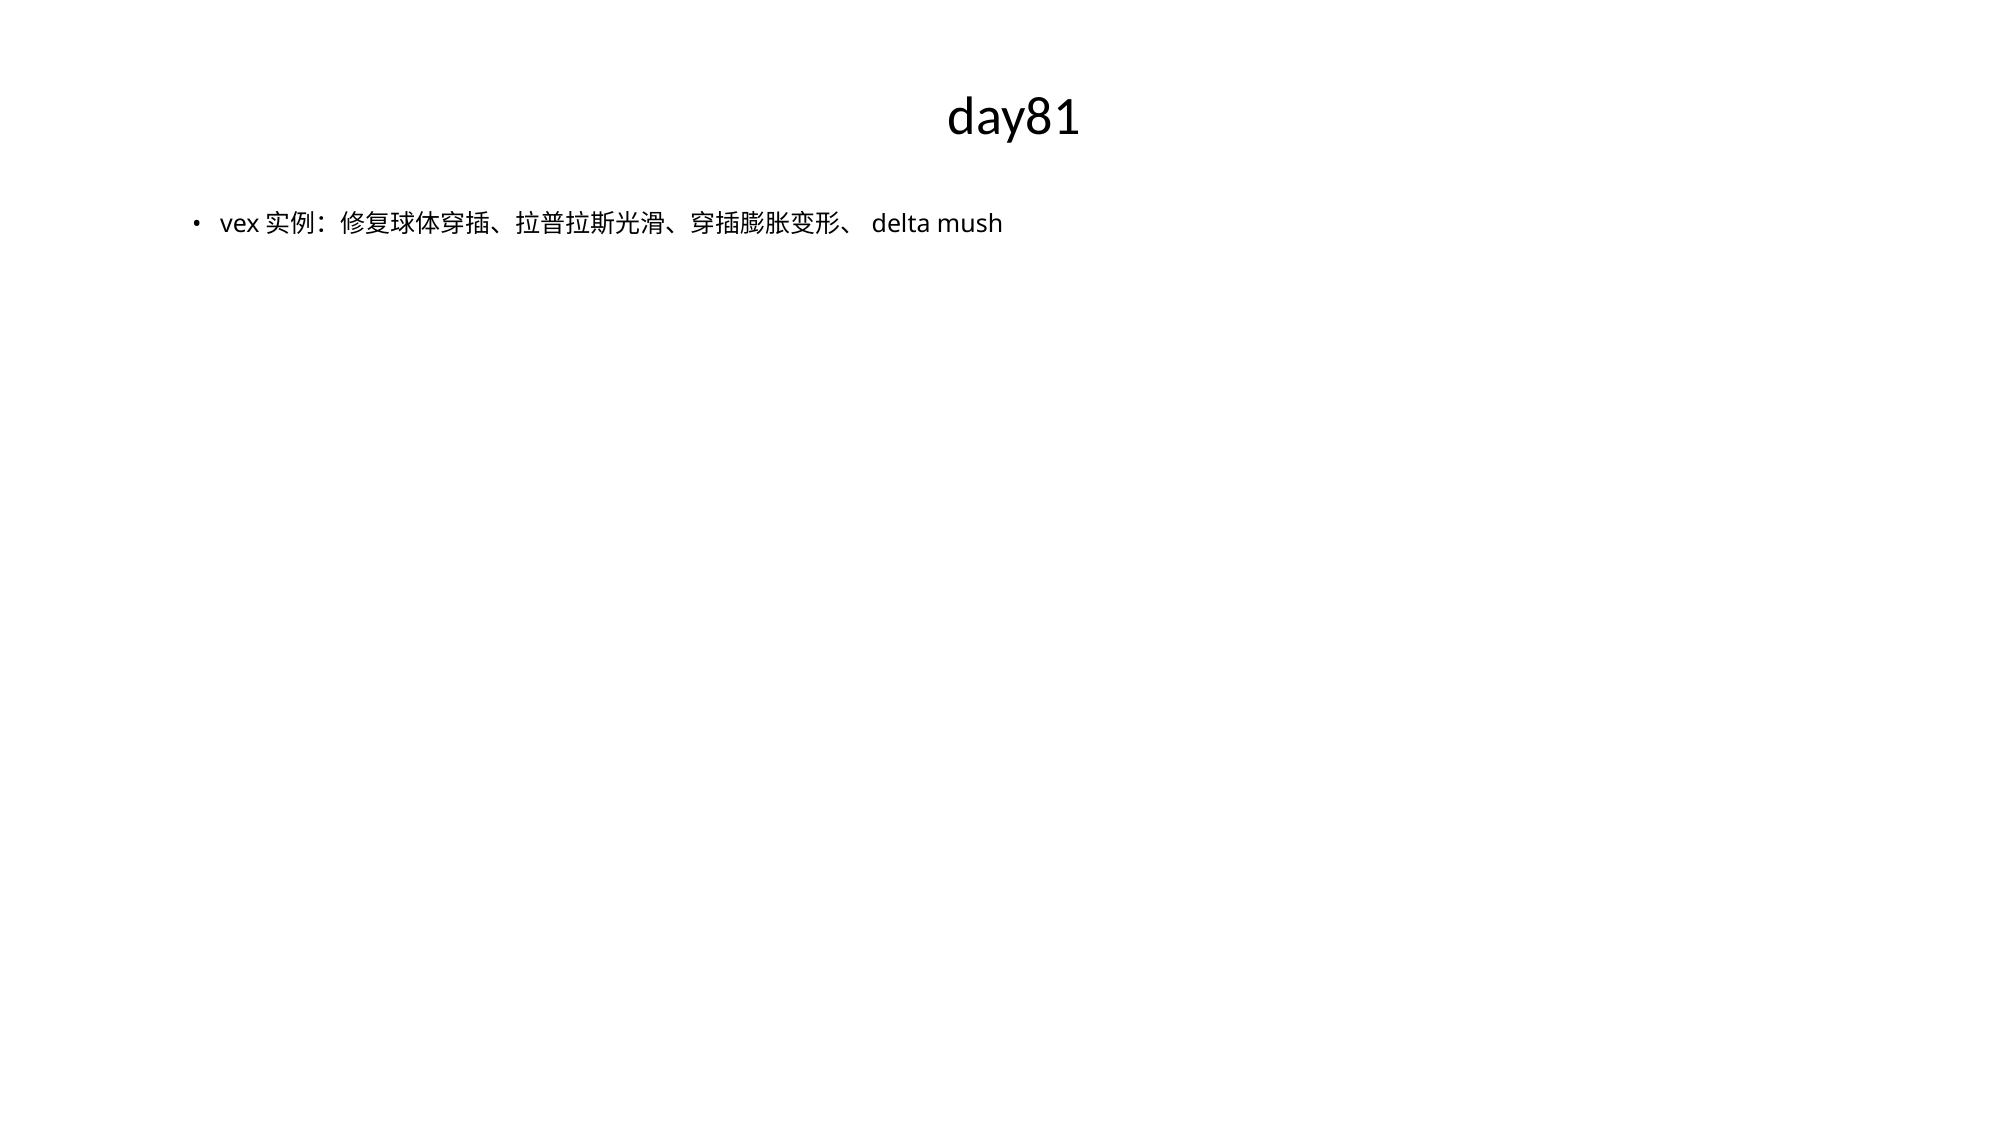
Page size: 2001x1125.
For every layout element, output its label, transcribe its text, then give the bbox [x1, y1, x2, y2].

title day81 [543, 41, 1486, 154]
subtitle • vex实例：修复球体穿插、拉普拉斯光滑、穿插膨胀变形、delta mush [176, 203, 1815, 903]
